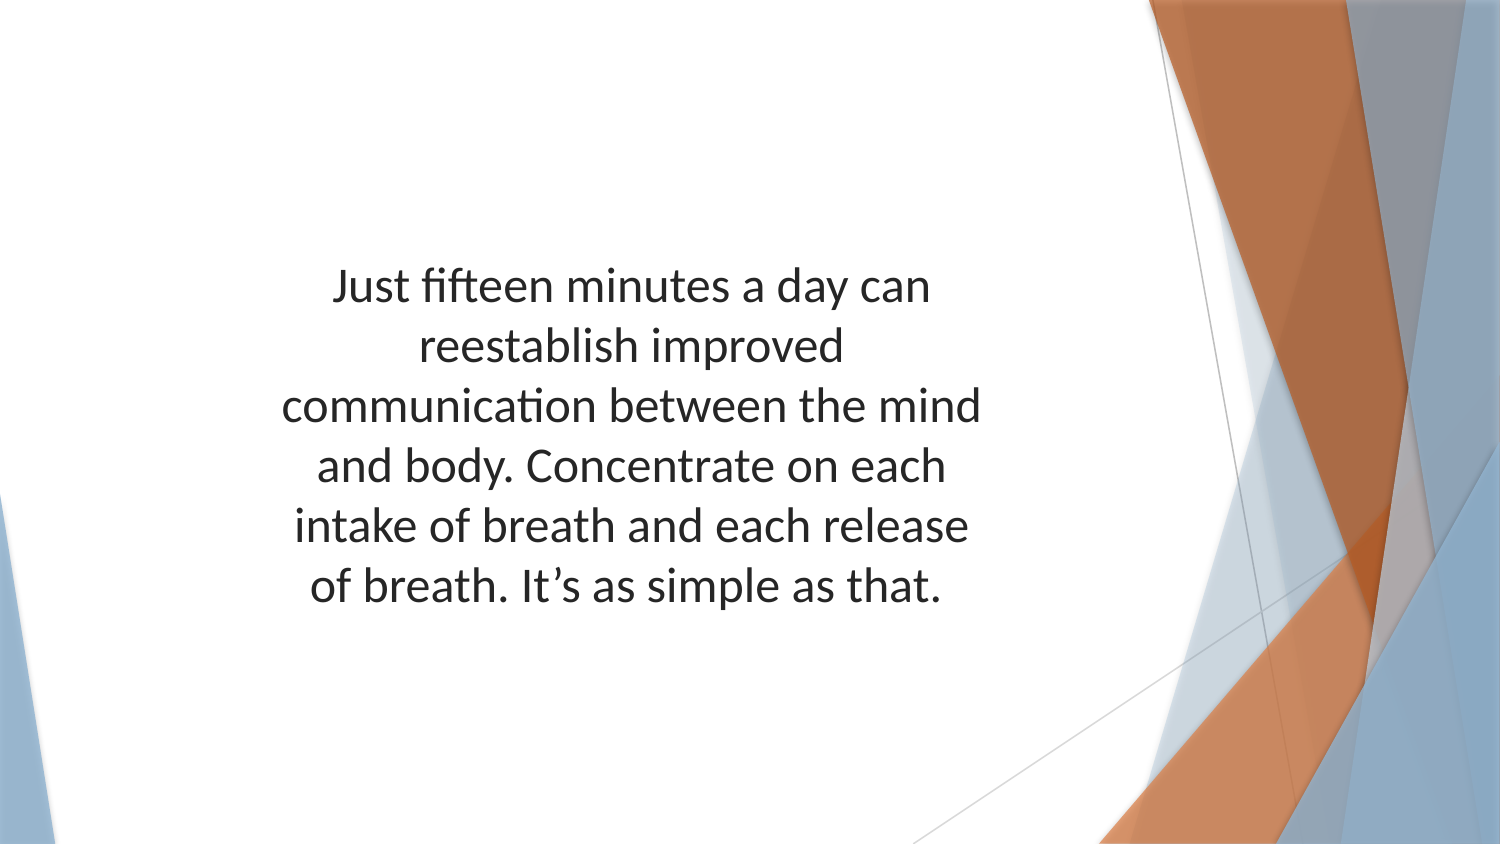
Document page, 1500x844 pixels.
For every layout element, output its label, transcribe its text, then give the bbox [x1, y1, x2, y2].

list Just fifteen minutes a day can reestablish improved communication between the mind and body. Concentrate on each intake of breath and each release of breath. It’s as simple as that. [253, 244, 1010, 611]
